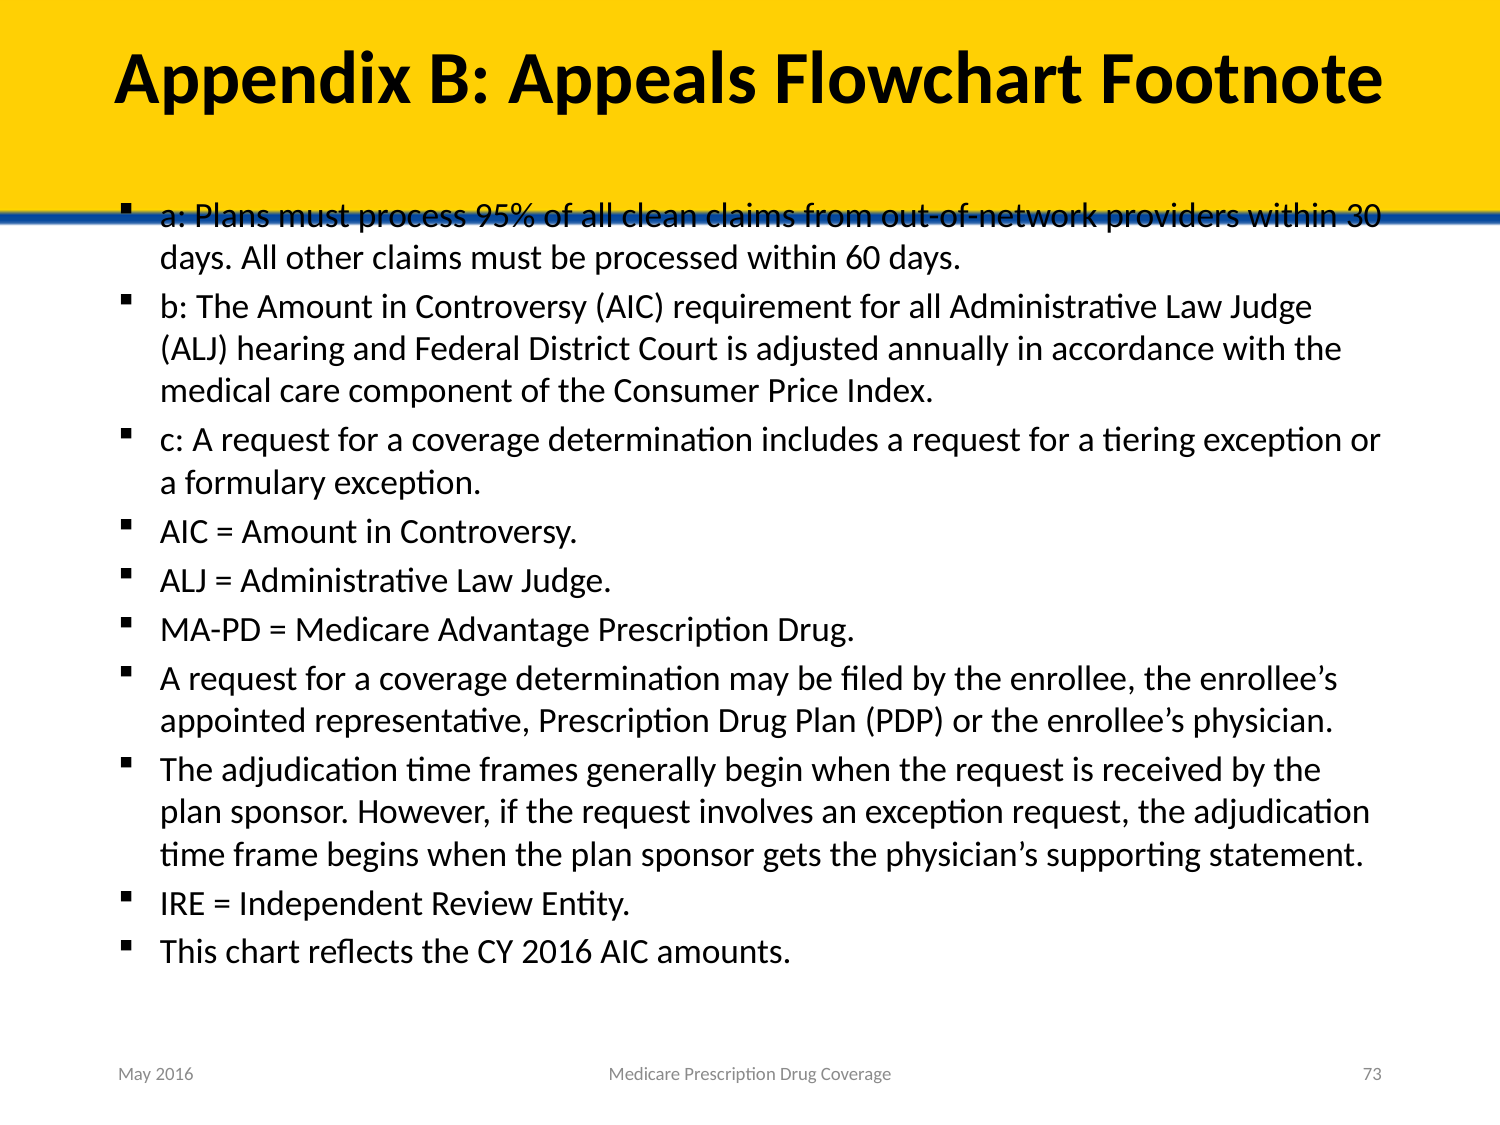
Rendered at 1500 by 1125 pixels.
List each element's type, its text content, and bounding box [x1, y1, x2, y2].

title Appendix B: Appeals Flowchart Footnote [0, 2, 1500, 157]
slide_number 73 [1059, 1042, 1397, 1103]
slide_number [103, 1042, 441, 1103]
footer Medicare Prescription Drug Coverage [496, 1042, 1004, 1103]
picture [0, 157, 1500, 1125]
list a: Plans must process 95% of all clean claims from out-of-network providers within 30 days. All other claims must be processed within 60 days. b: The Amount in Controversy (AIC) requirement for all Administrative Law Judge (ALJ) hearing and Federal District Court is adjusted annually in accordance with the medical care component of the Consumer Price Index. c: A request for a coverage determination includes a request for a tiering exception or a formulary exception. AIC = Amount in Controversy. ALJ = Administrative Law Judge. MA-PD = Medicare Advantage Prescription Drug. A request for a coverage determination may be filed by the enrollee, the enrollee’s appointed representative, Prescription Drug Plan (PDP) or the enrollee’s physician. The adjudication time frames generally begin when the request is received by the plan sponsor. However, if the request involves an exception request, the adjudication time frame begins when the plan sponsor gets the physician’s supporting statement. IRE = Independent Review Entity. This chart reflects the CY 2016 AIC amounts. [103, 184, 1397, 1014]
